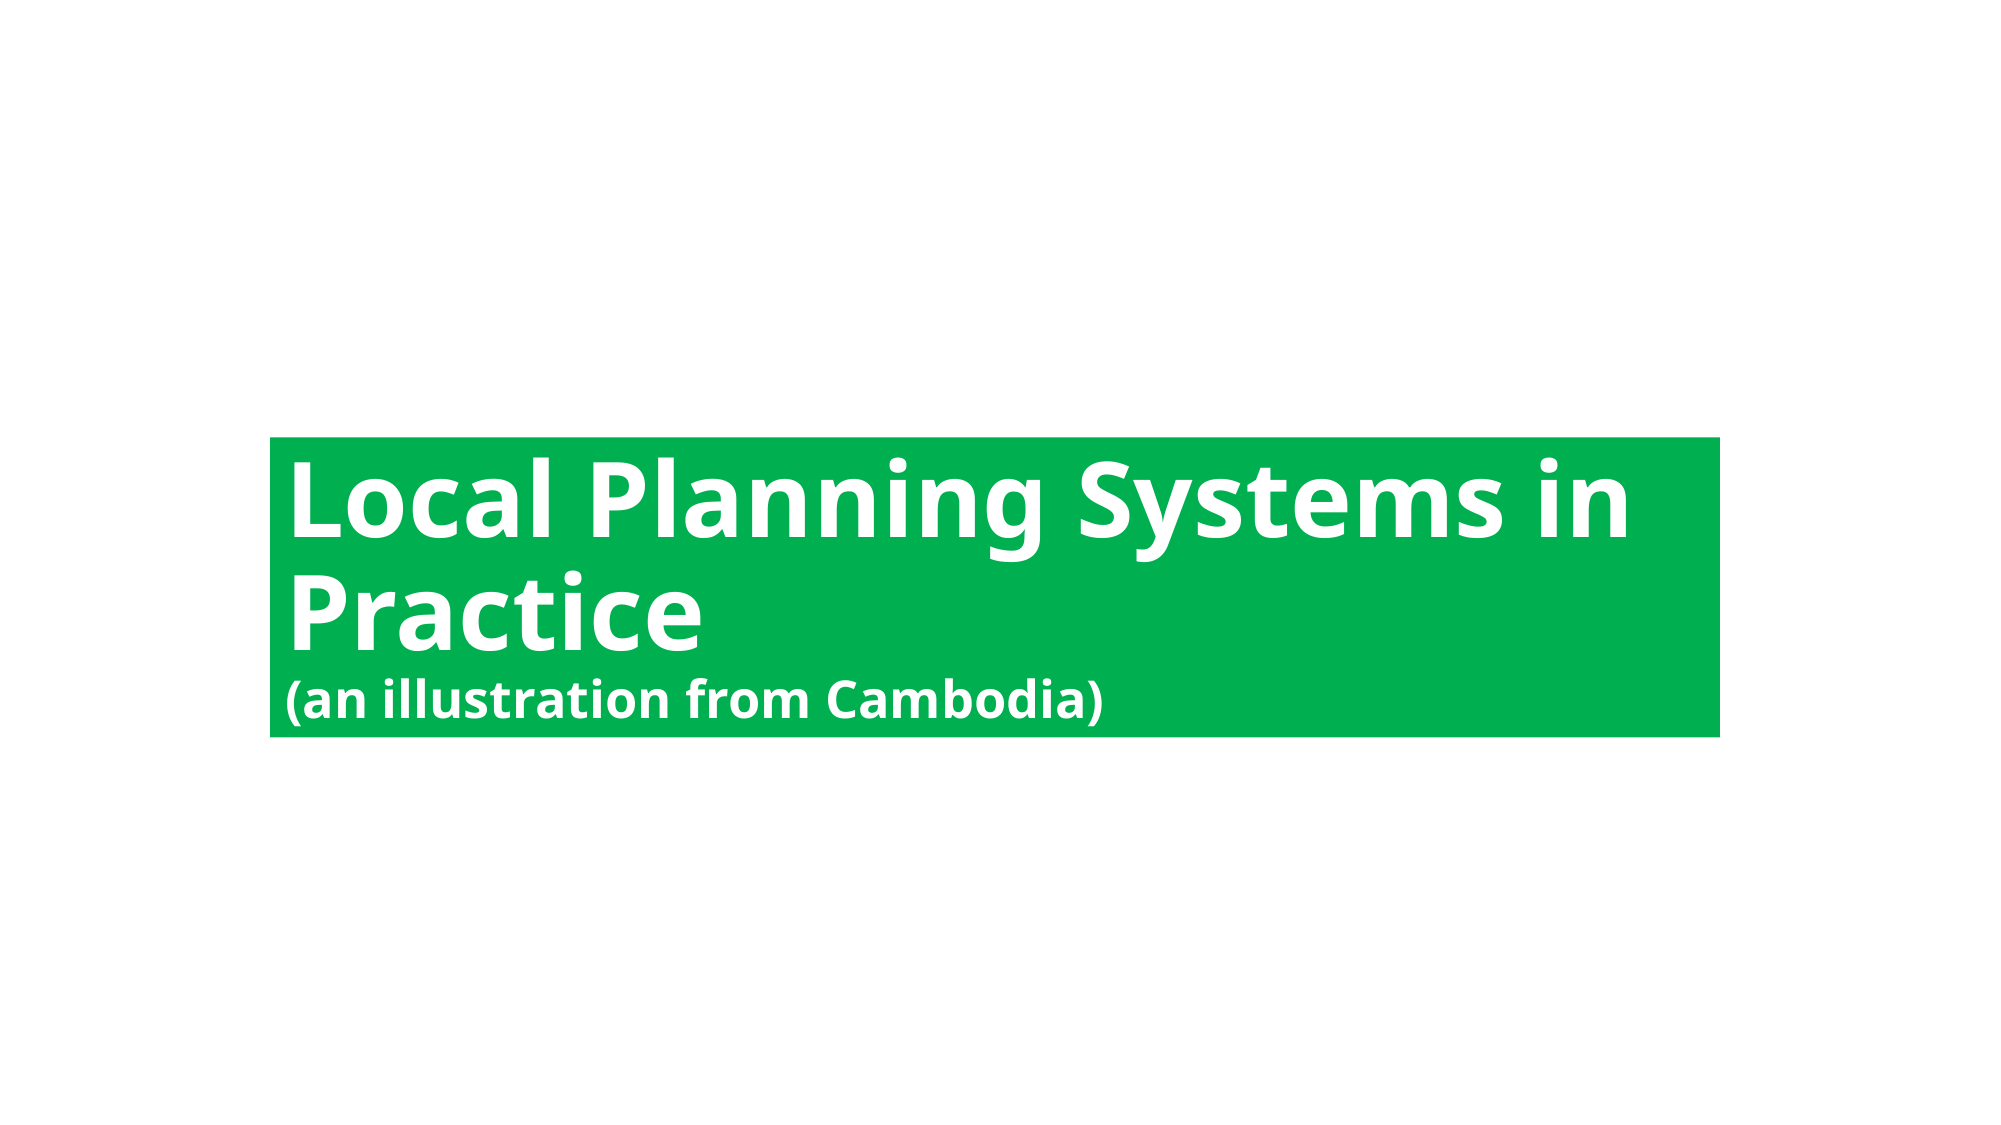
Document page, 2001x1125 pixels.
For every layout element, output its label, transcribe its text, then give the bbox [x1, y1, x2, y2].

title Local Planning Systems in Practice (an illustration from Cambodia) [270, 437, 1720, 738]
